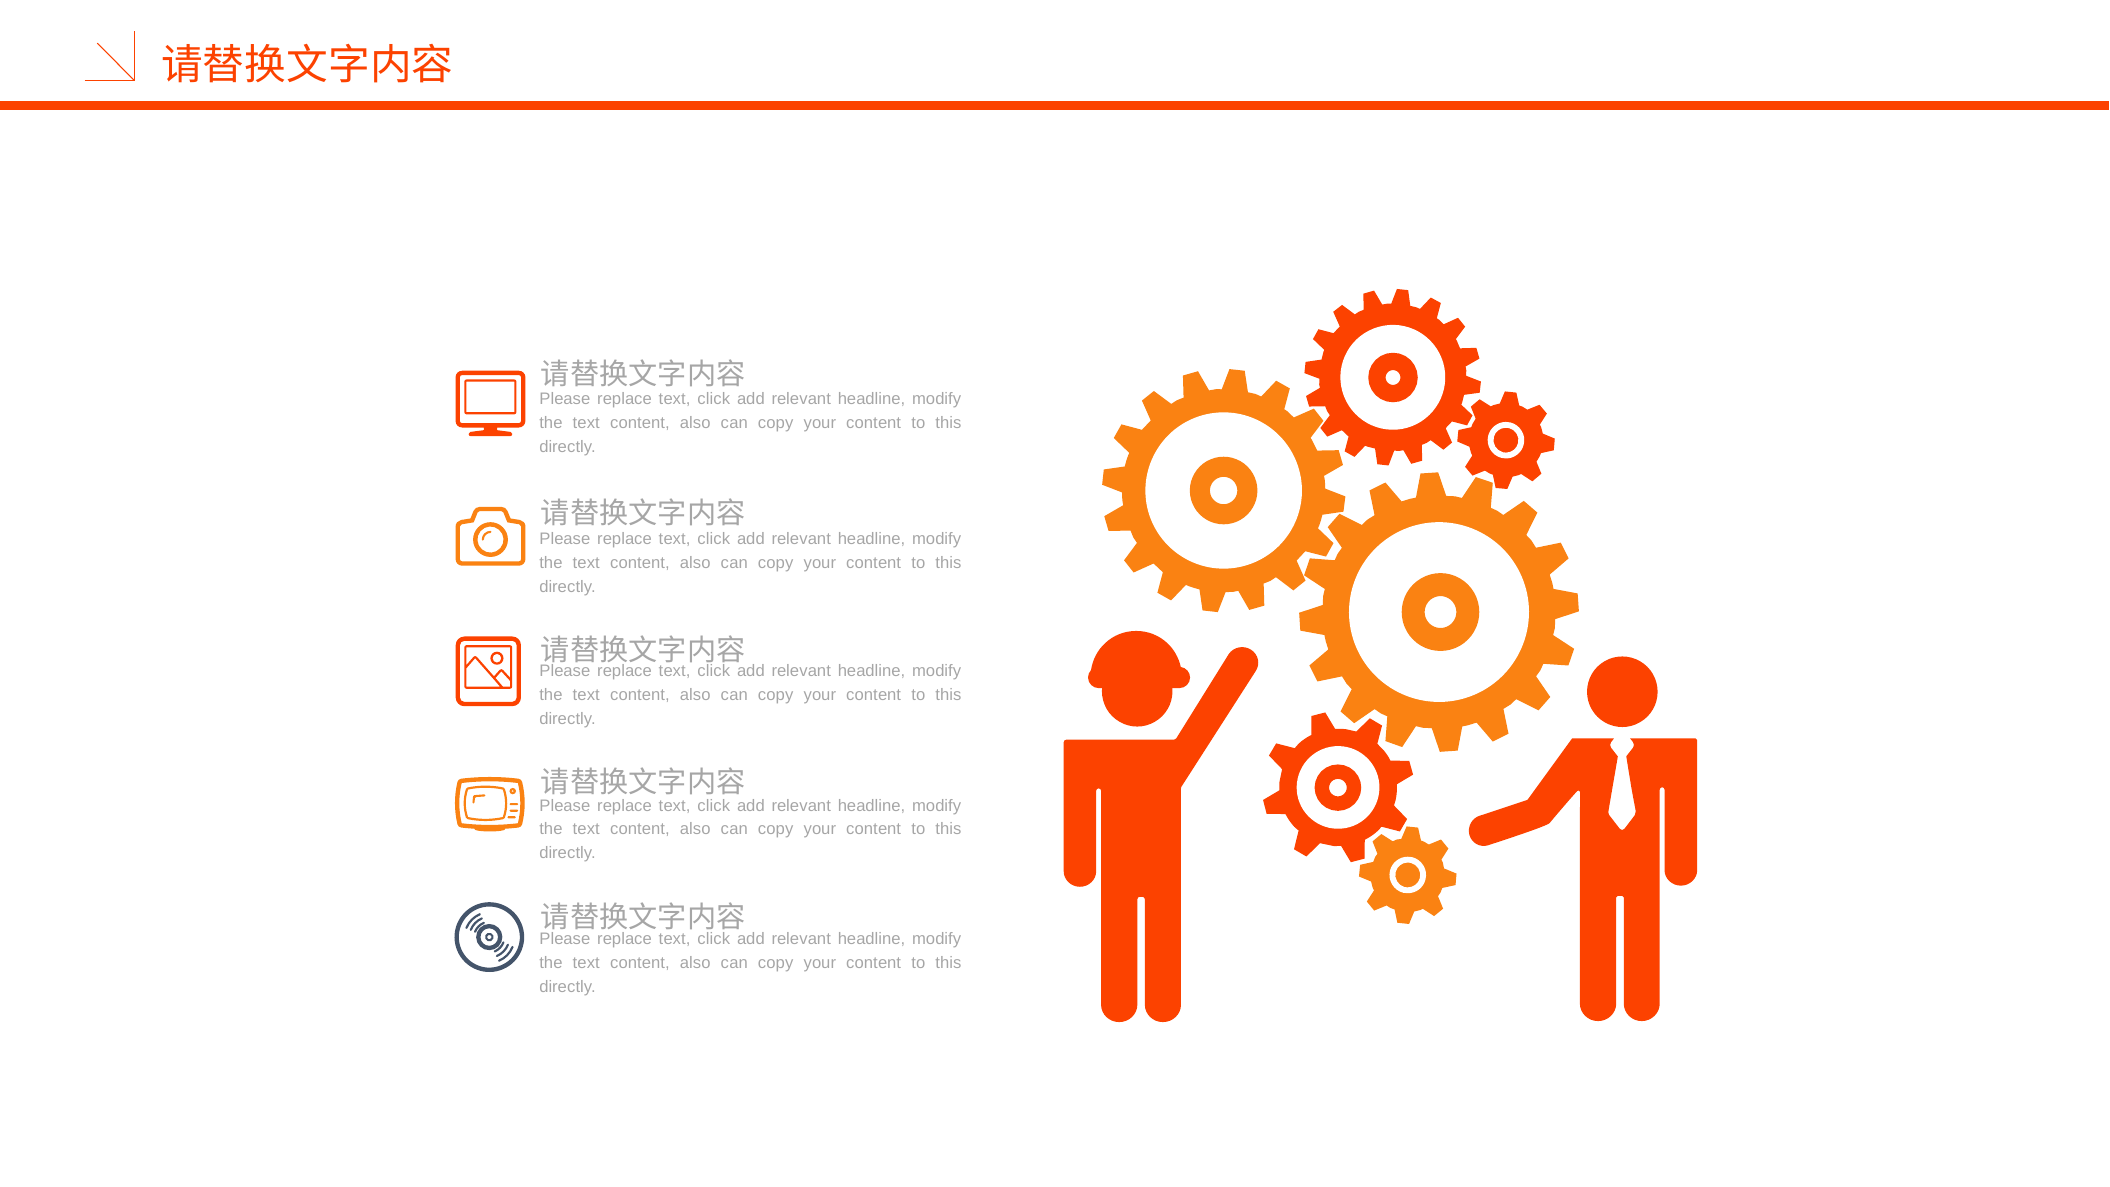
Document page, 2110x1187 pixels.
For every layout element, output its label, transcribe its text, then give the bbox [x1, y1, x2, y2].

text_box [455, 370, 526, 437]
text_box [1487, 421, 1525, 459]
text_box [1145, 412, 1302, 569]
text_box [1468, 656, 1698, 1022]
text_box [1063, 630, 1261, 1023]
text_box [1263, 712, 1414, 863]
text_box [539, 756, 963, 864]
text_box [1296, 746, 1380, 829]
text_box [1457, 391, 1555, 489]
text_box [1304, 288, 1481, 466]
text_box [454, 776, 525, 832]
text_box [1199, 466, 1248, 515]
text_box [1376, 361, 1410, 394]
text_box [454, 902, 525, 973]
text_box [1340, 324, 1446, 430]
text_box [1321, 771, 1355, 804]
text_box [455, 506, 526, 566]
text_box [539, 624, 963, 729]
text_box [1413, 584, 1468, 640]
text_box 请替换文字内容 [145, 22, 500, 94]
text_box [1348, 522, 1530, 702]
text_box [1389, 856, 1427, 894]
text_box [1358, 826, 1457, 924]
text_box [539, 891, 963, 997]
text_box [539, 487, 963, 597]
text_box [455, 636, 522, 707]
text_box [1299, 472, 1579, 752]
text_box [539, 348, 963, 457]
text_box [1102, 369, 1346, 613]
